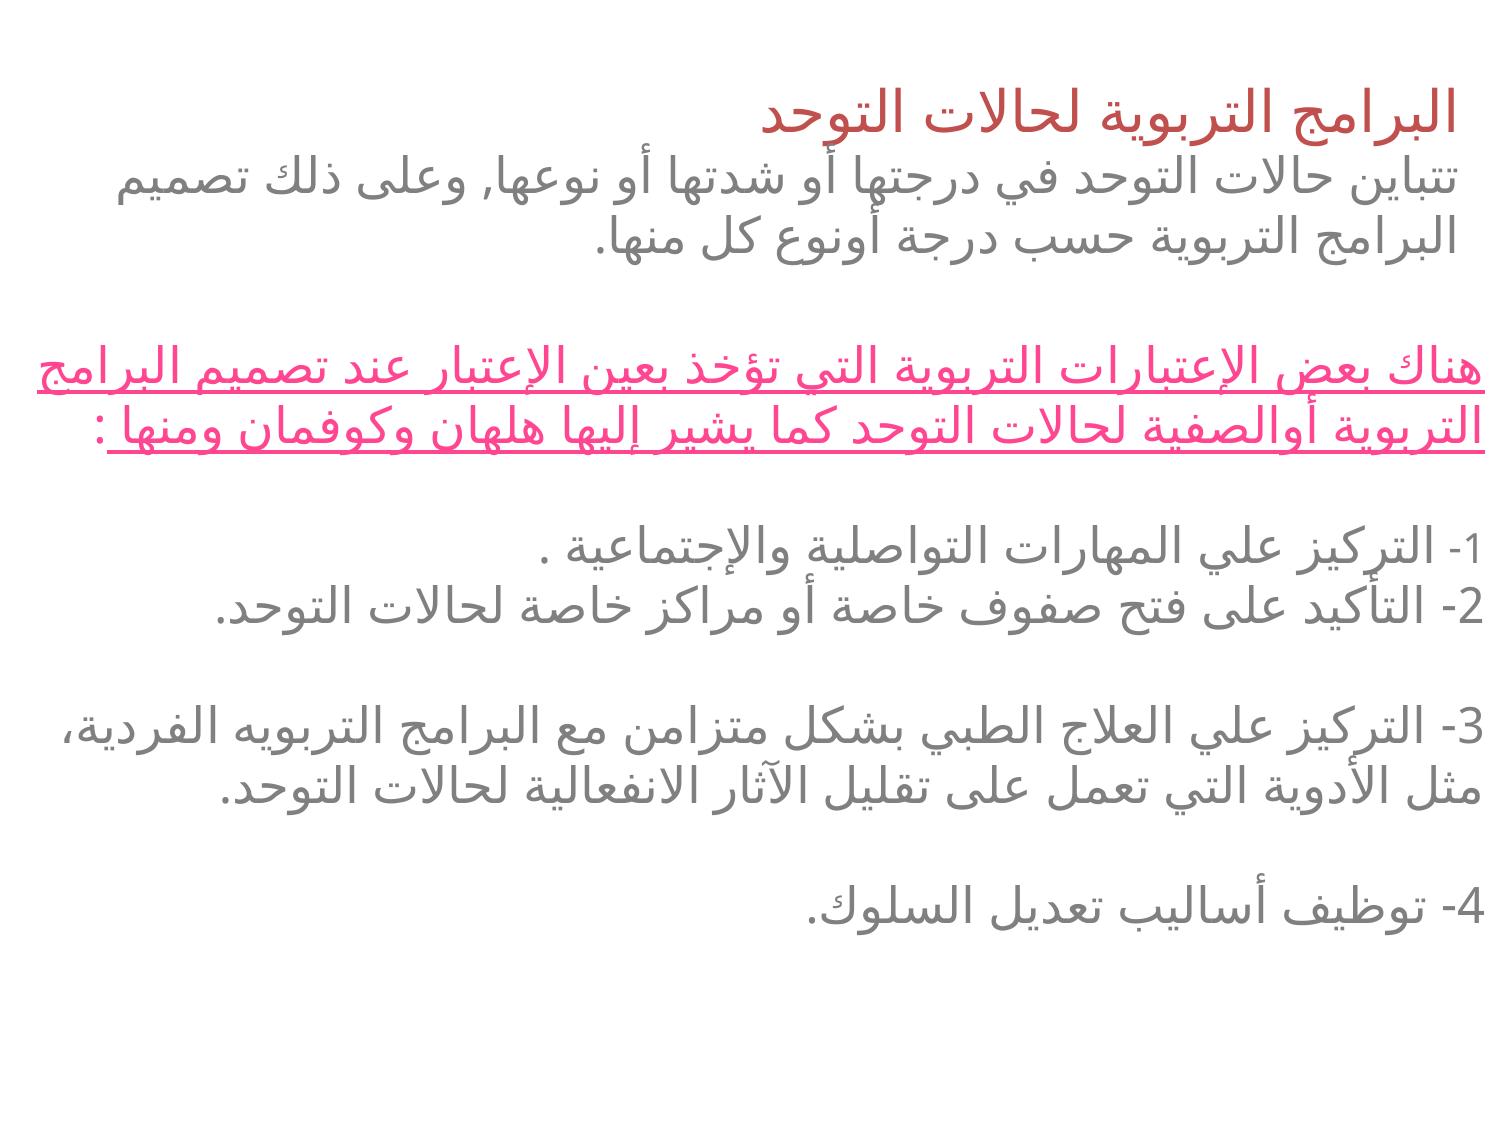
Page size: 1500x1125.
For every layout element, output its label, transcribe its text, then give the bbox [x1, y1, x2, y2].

text_box البرامج التربوية لحالات التوحد تتباين حالات التوحد في درجتها أو شدتها أو نوعها, وعلى ذلك تصميم البرامج التربوية حسب درجة أونوع كل منها. [58, 66, 1475, 272]
text_box هناك بعض الإعتبارات التربوية التي تؤخذ بعين الإعتبار عند تصميم البرامج التربوية أوالصفية لحالات التوحد كما يشير إليها هلهان وكوفمان ومنها : 1- التركيز علي المهارات التواصلية والإجتماعية . 2- التأكيد على فتح صفوف خاصة أو مراكز خاصة لحالات التوحد. 3- التركيز علي العلاج الطبي بشكل متزامن مع البرامج التربويه الفردية، مثل الأدوية التي تعمل على تقليل الآثار الانفعالية لحالات التوحد. 4- توظيف أساليب تعديل السلوك. [0, 326, 1500, 941]
